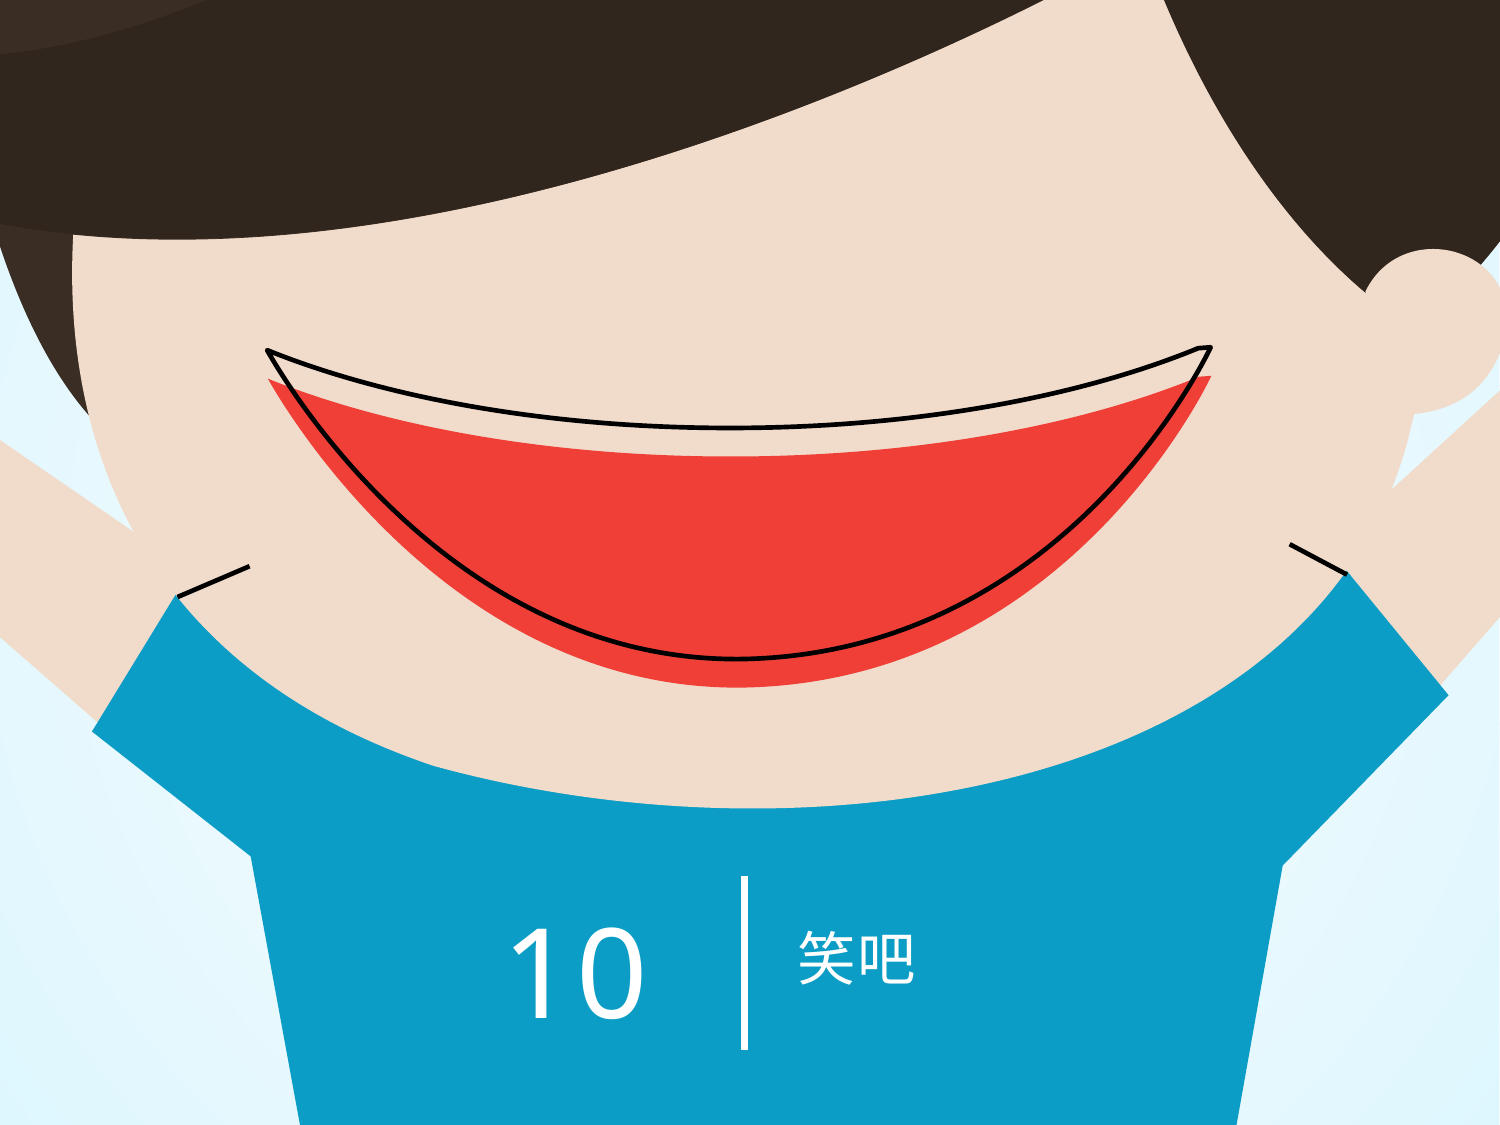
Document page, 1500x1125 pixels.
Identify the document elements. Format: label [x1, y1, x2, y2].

text_box [91, 597, 178, 732]
text_box [1346, 574, 1449, 696]
text_box [0, 0, 1500, 1125]
